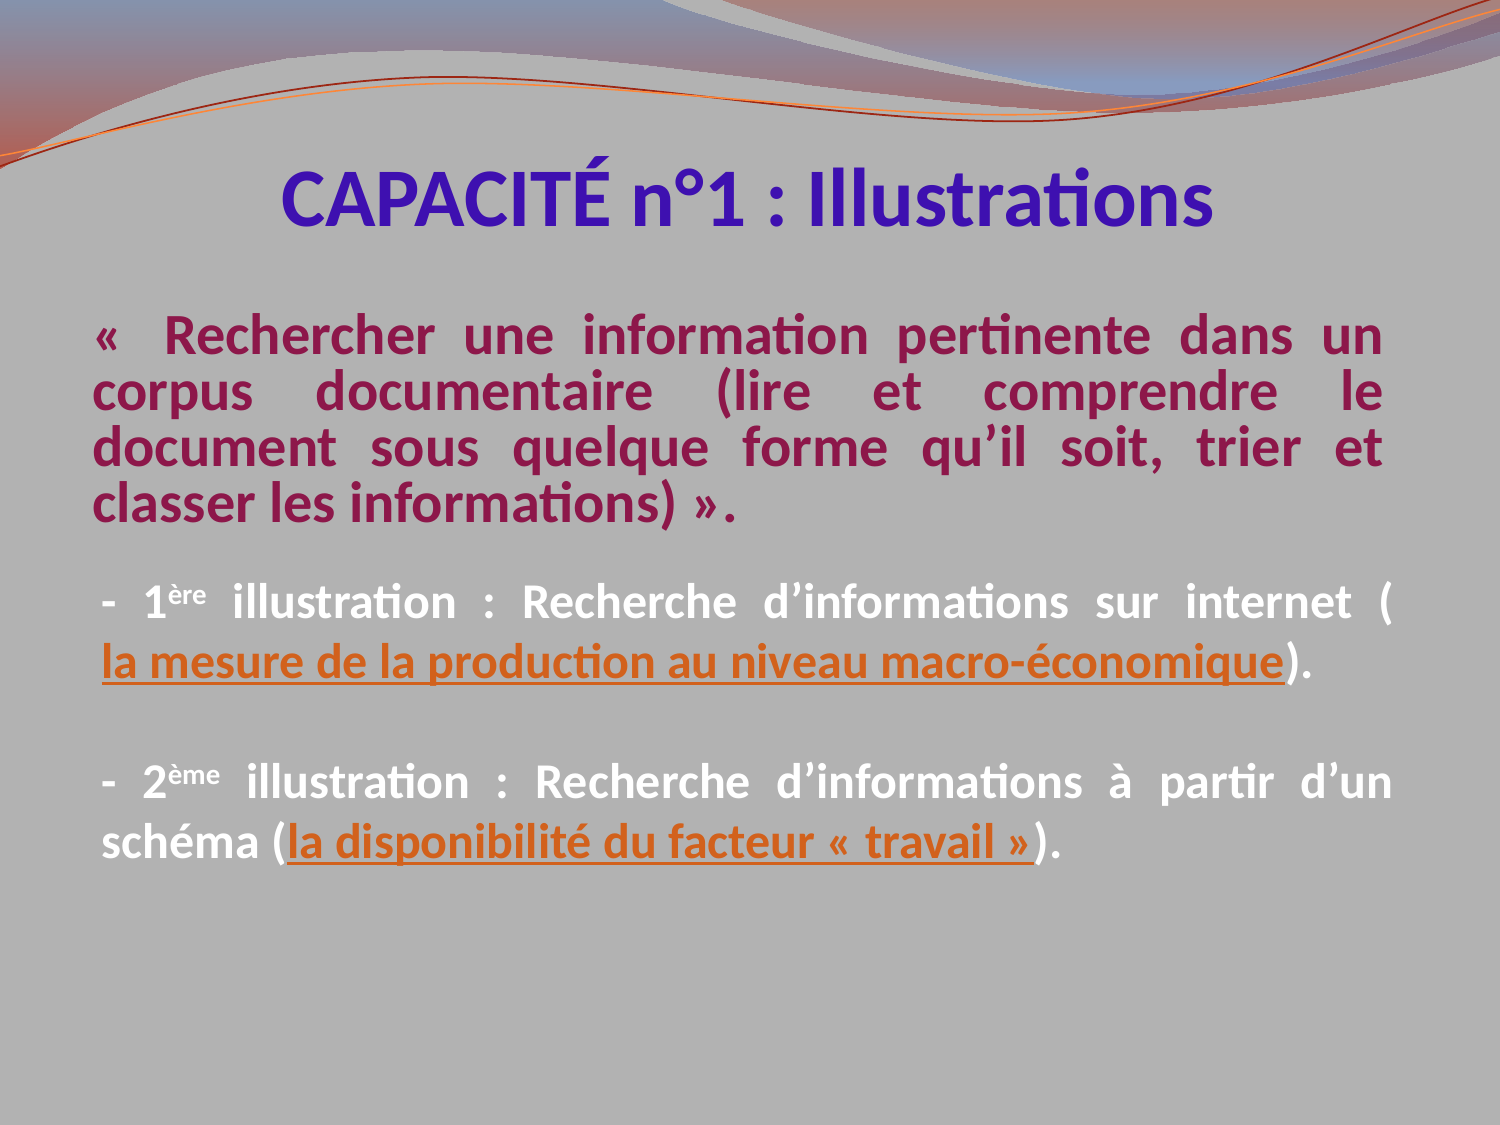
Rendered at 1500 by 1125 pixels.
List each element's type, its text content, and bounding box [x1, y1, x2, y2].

text_box « Rechercher une information pertinente dans un corpus documentaire (lire et comprendre le document sous quelque forme qu’il soit, trier et classer les informations) ». [92, 302, 1388, 563]
text_box - 1ère illustration : Recherche d’informations sur internet (la mesure de la production au niveau macro-économique). - 2ème illustration : Recherche d’informations à partir d’un schéma (la disponibilité du facteur « travail »). [101, 561, 1398, 987]
title CAPACITÉ n°1 : Illustrations [70, 128, 1430, 244]
